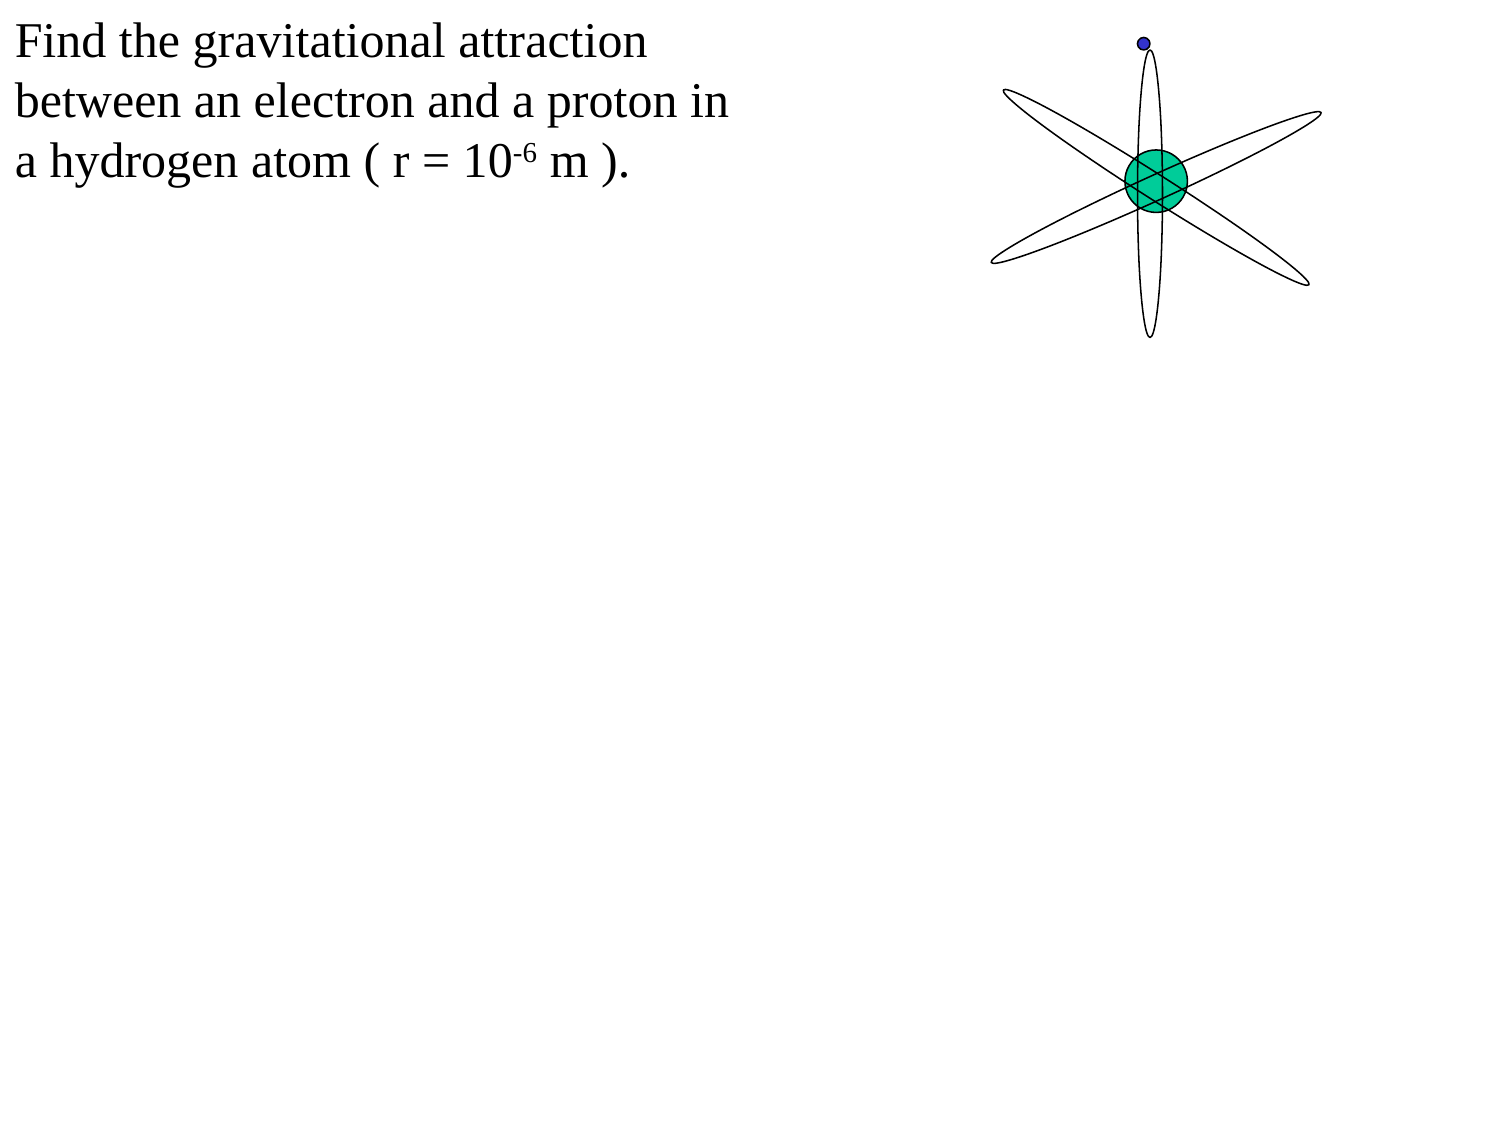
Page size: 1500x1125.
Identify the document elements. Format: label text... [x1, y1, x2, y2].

text_box [1155, 189, 1310, 286]
text_box Find the gravitational attraction between an electron and a proton in a hydrogen atom ( r = 10-6 m ). [0, 0, 763, 195]
text_box [1162, 150, 1181, 170]
text_box [1137, 37, 1150, 50]
text_box [1137, 49, 1163, 172]
text_box [991, 111, 1322, 264]
text_box [1003, 89, 1157, 185]
text_box [1137, 203, 1163, 338]
